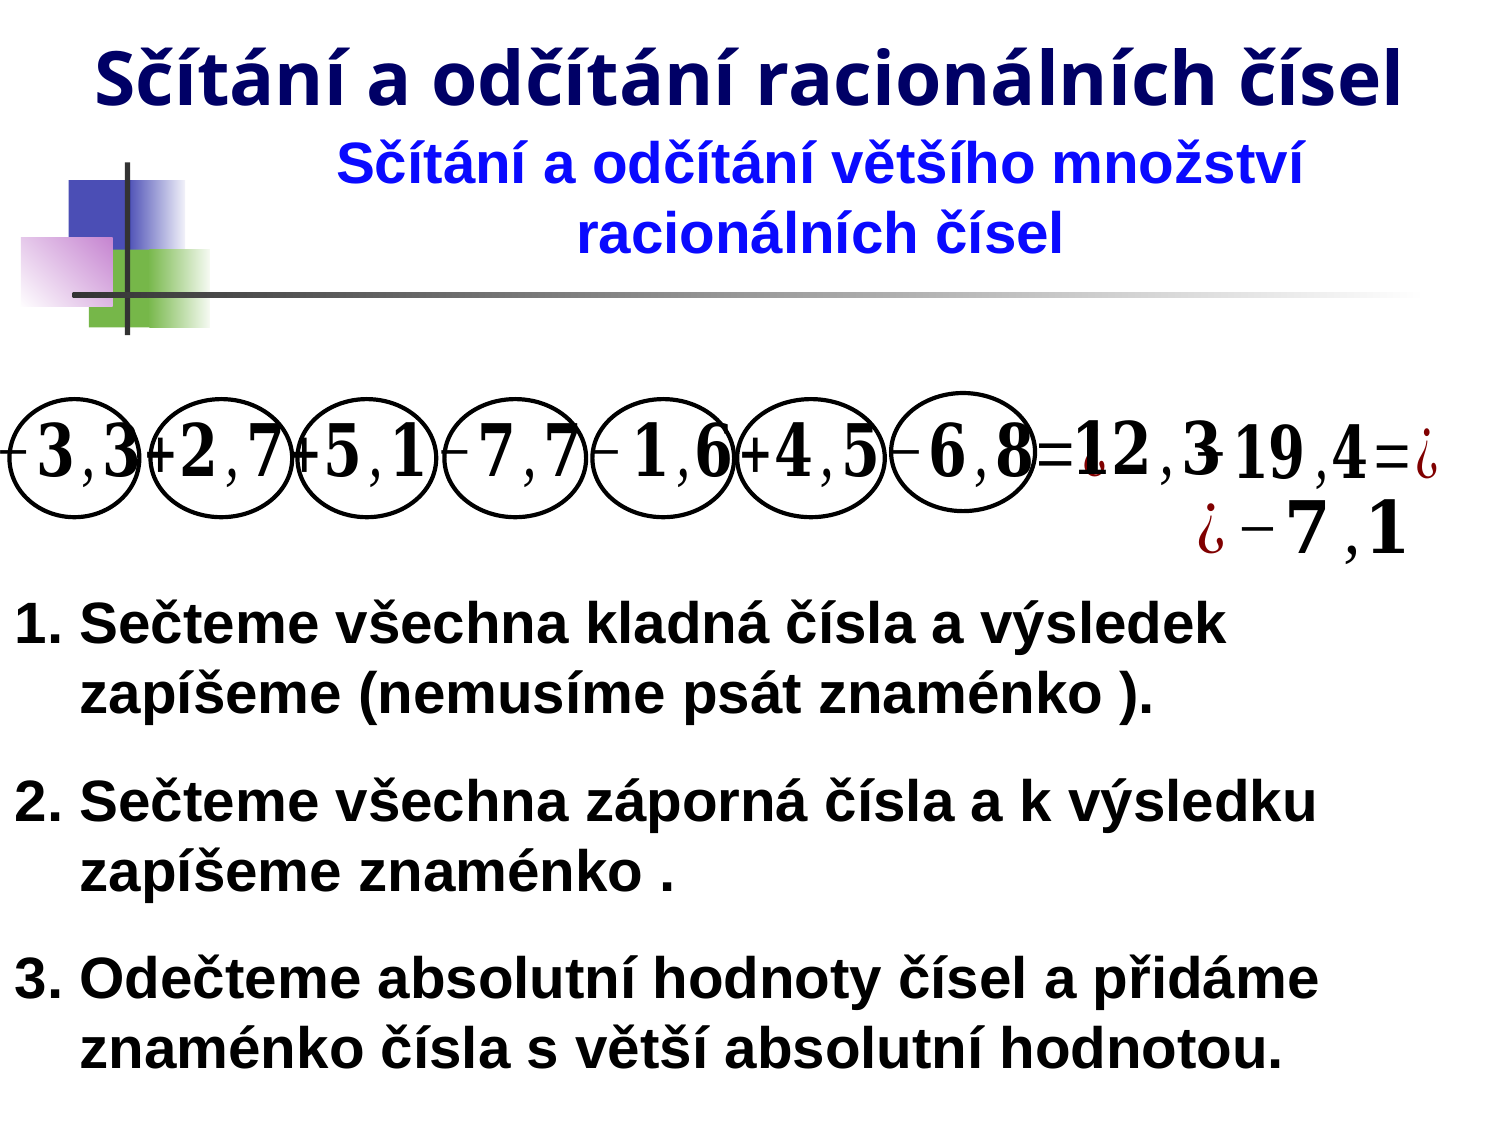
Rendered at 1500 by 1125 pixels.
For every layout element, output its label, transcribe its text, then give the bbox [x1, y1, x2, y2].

text_box Sčítání a odčítání většího množství racionálních čísel [234, 117, 1408, 273]
text_box [150, 399, 293, 518]
text_box [891, 393, 1036, 512]
text_box [297, 399, 437, 518]
text_box 3. Odečteme absolutní hodnoty čísel a přidáme znaménko čísla s větší absolutní hodnotou. [0, 944, 1500, 1075]
text_box [592, 399, 735, 518]
text_box [444, 399, 587, 518]
text_box [737, 399, 885, 518]
text_box [9, 399, 140, 518]
title Sčítání a odčítání racionálních čísel [0, 18, 1500, 128]
